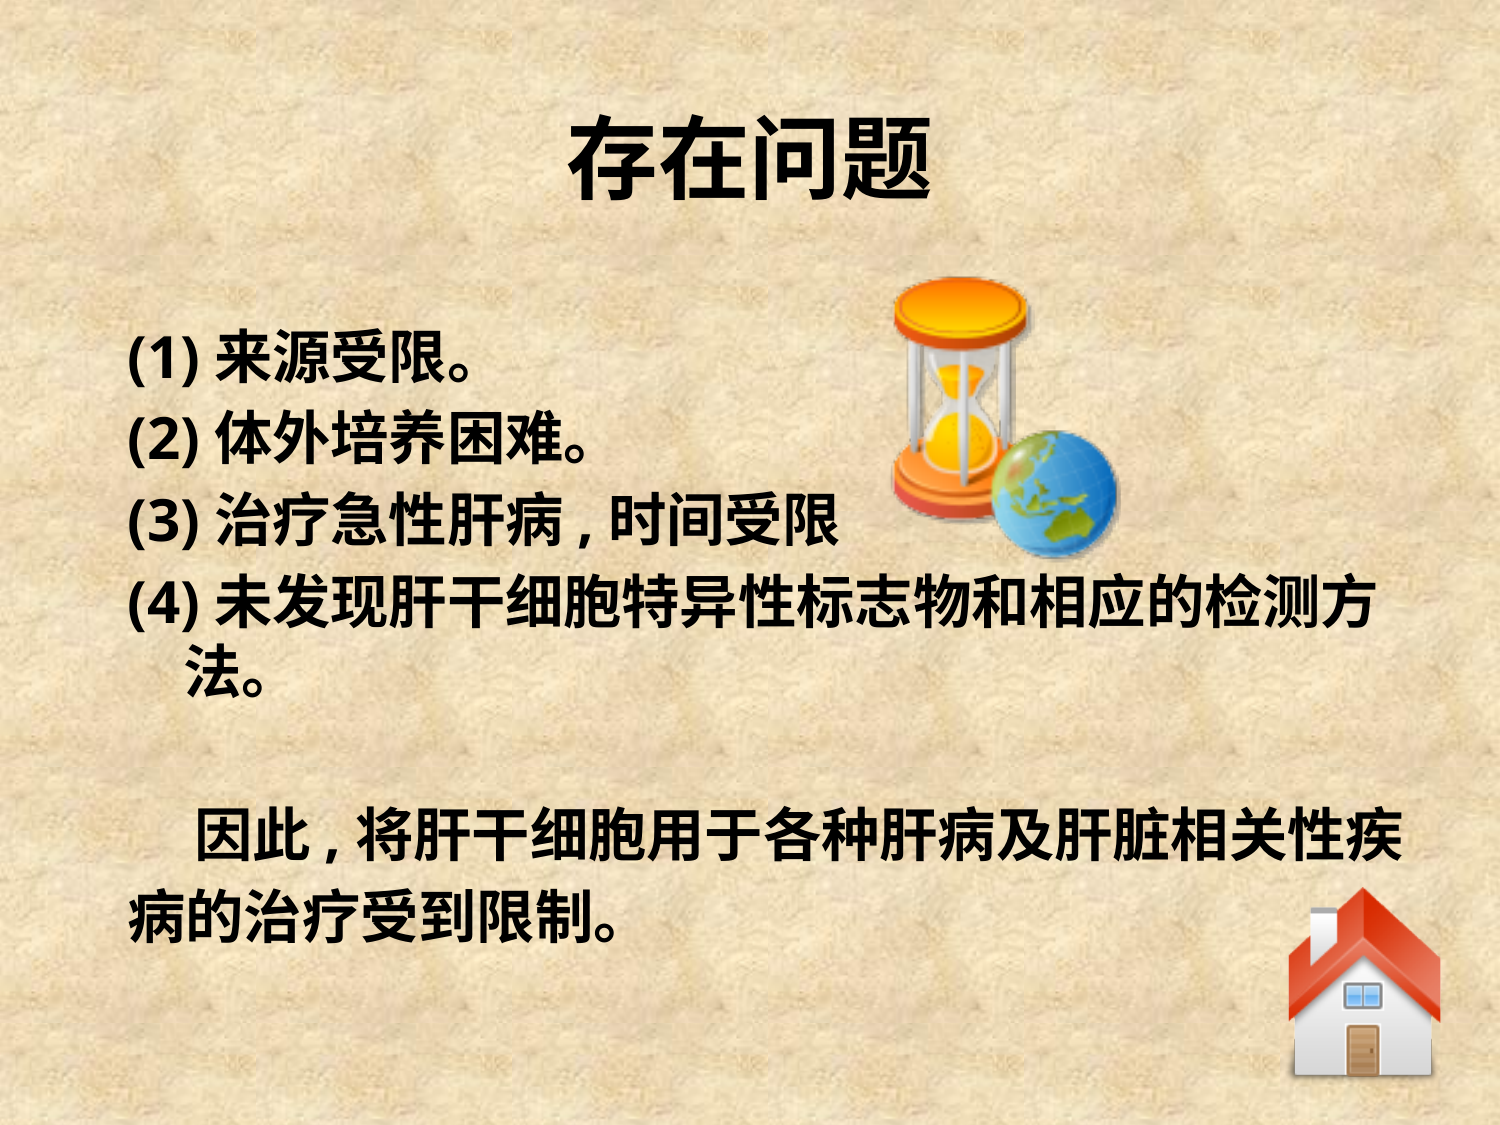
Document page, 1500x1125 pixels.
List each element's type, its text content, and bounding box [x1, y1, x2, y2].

list (1)来源受限。 (2)体外培养困难。 (3)治疗急性肝病,时间受限 (4)未发现肝干细胞特异性标志物和相应的检测方法。 因此,将肝干细胞用于各种肝病及肝脏相关性疾 病的治疗受到限制。 [112, 312, 1476, 1051]
title 存在问题 [74, 62, 1426, 251]
picture [0, 0, 1500, 1125]
